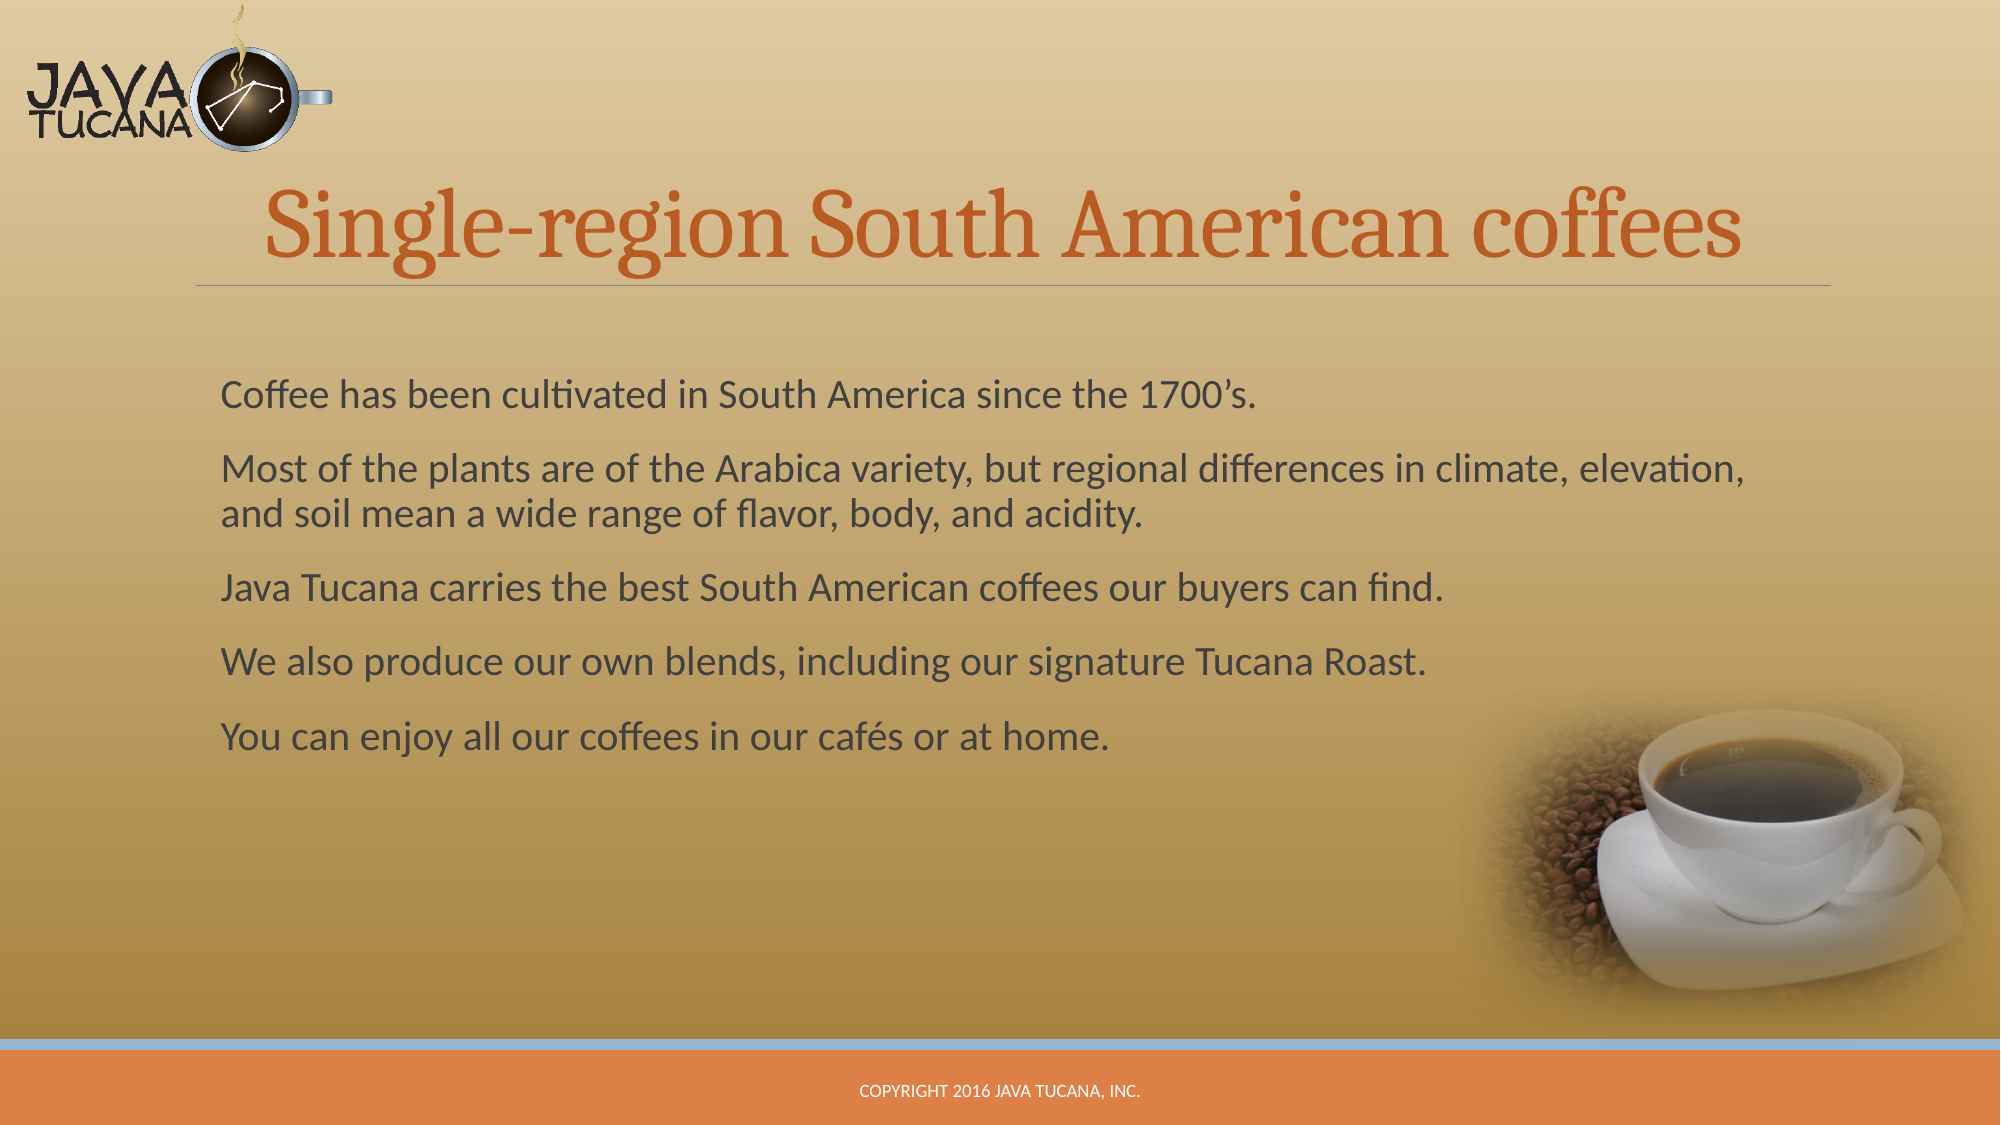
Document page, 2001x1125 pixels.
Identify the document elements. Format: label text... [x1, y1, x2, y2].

picture [13, 0, 341, 159]
list Coffee has been cultivated in South America since the 1700’s. Most of the plants are of the Arabica variety, but regional differences in climate, elevation, and soil mean a wide range of flavor, body, and acidity. Java Tucana carries the best South American coffees our buyers can find. We also produce our own blends, including our signature Tucana Roast. You can enjoy all our coffees in our cafés or at home. [220, 364, 1790, 1025]
picture [1790, 806, 1863, 915]
footer Copyright 2016 Java Tucana, Inc. [604, 1059, 1396, 1120]
title Single-region South American coffees [180, 47, 1830, 285]
